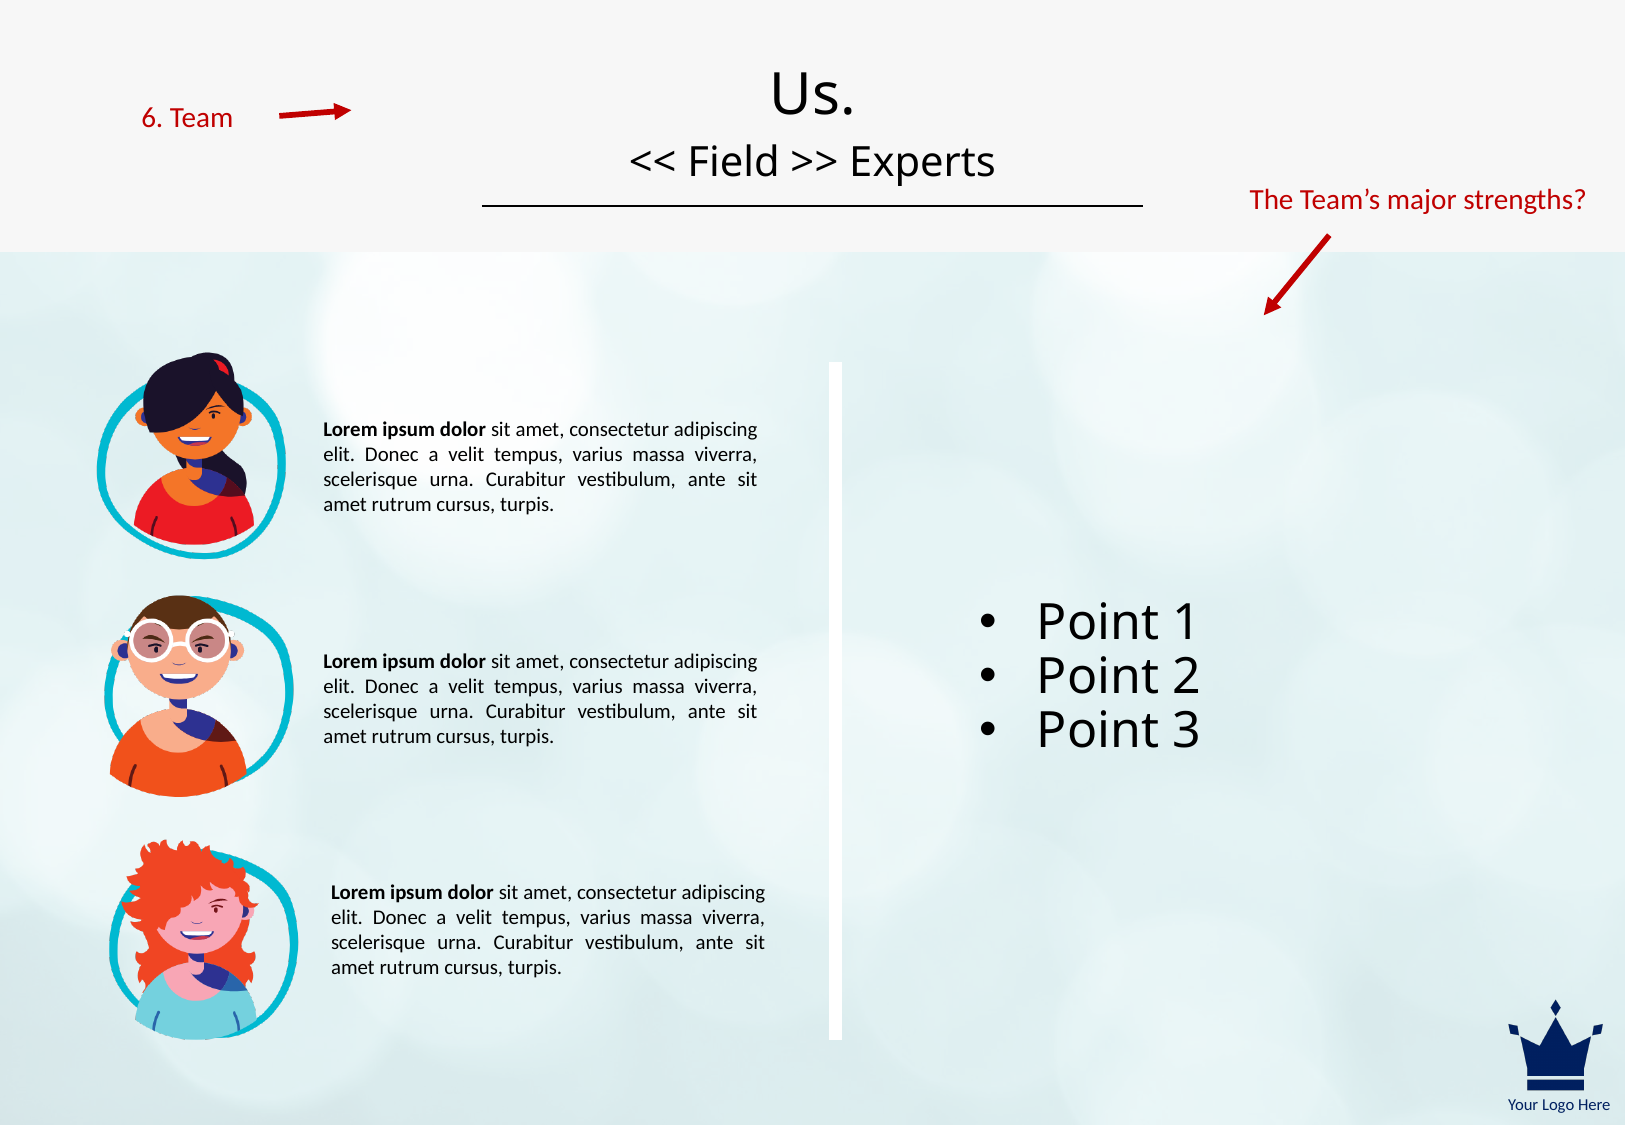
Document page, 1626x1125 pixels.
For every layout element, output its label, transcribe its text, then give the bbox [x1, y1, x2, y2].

text_box << Field >> Experts [111, 122, 1514, 204]
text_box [1430, 988, 1625, 1122]
text_box [0, 0, 1625, 251]
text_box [84, 91, 352, 142]
picture [0, 251, 1625, 1125]
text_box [1218, 173, 1618, 316]
title Us. [111, 54, 1514, 122]
